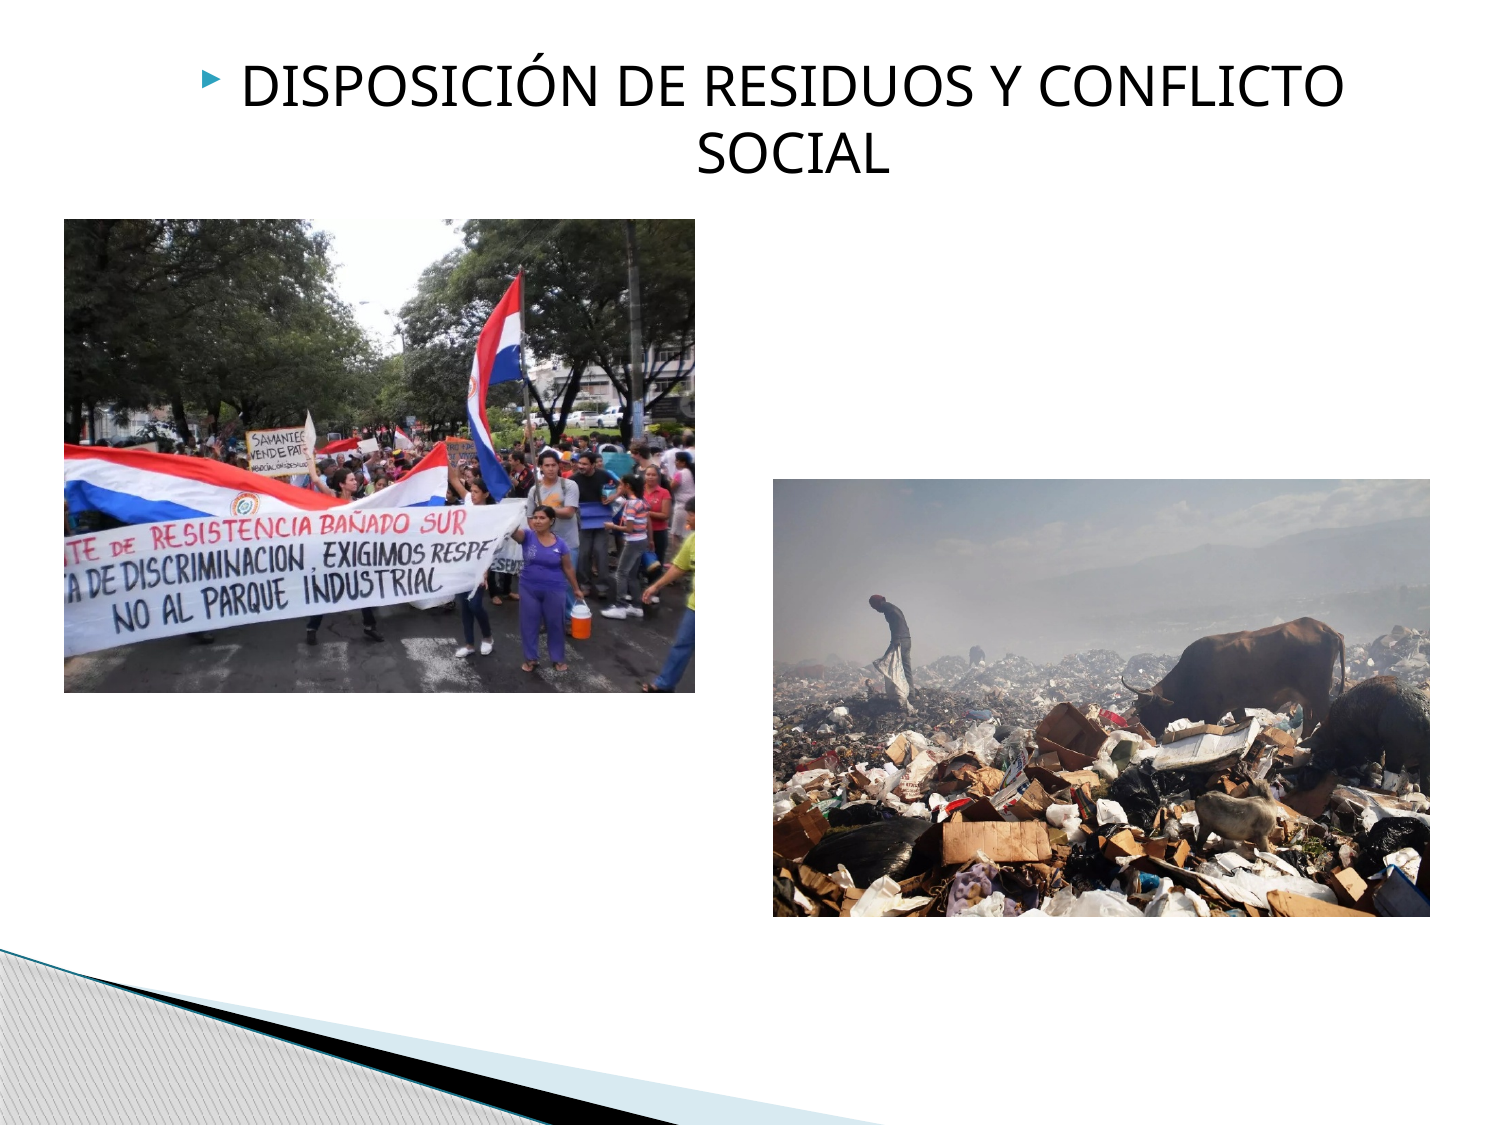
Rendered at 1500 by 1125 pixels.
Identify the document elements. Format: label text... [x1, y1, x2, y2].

picture [773, 479, 1430, 917]
picture [64, 219, 696, 693]
list DISPOSICIÓN DE RESIDUOS Y CONFLICTO SOCIAL [88, 42, 1439, 726]
